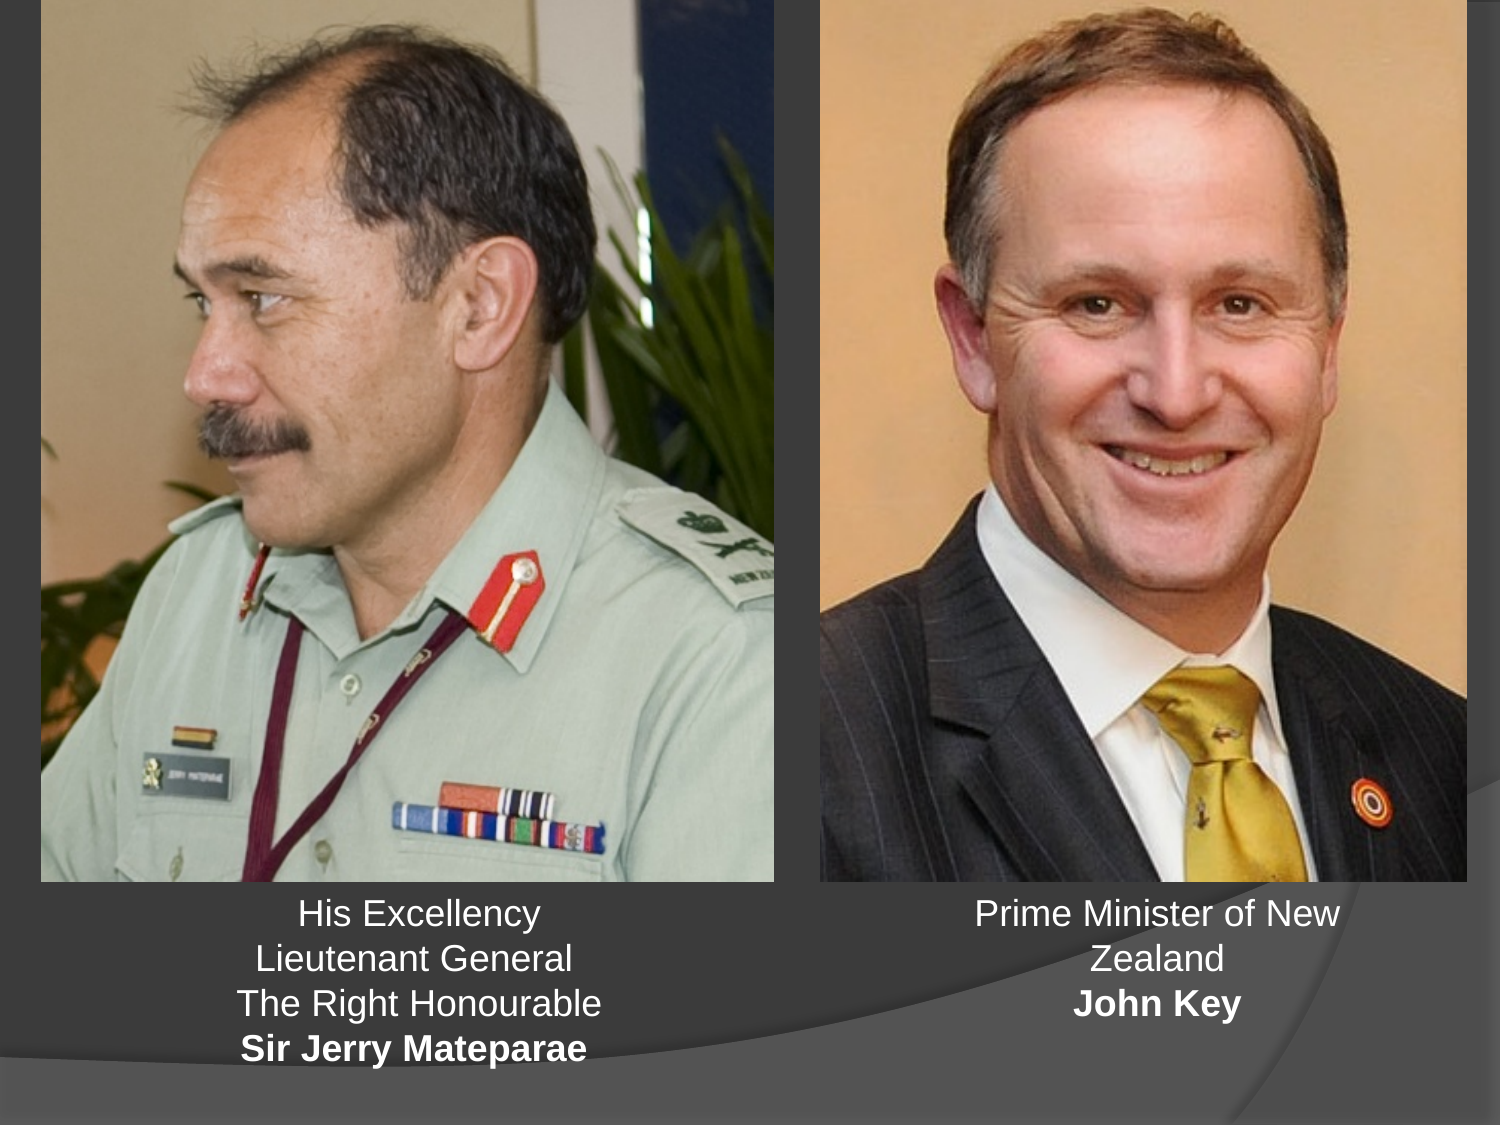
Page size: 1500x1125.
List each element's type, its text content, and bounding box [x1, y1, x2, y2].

picture [820, 0, 1467, 882]
picture [41, 0, 774, 882]
text_box His Excellency Lieutenant General The Right Honourable Sir Jerry Mateparae [100, 891, 739, 1077]
text_box Prime Minister of New Zealand John Key [927, 893, 1388, 1032]
